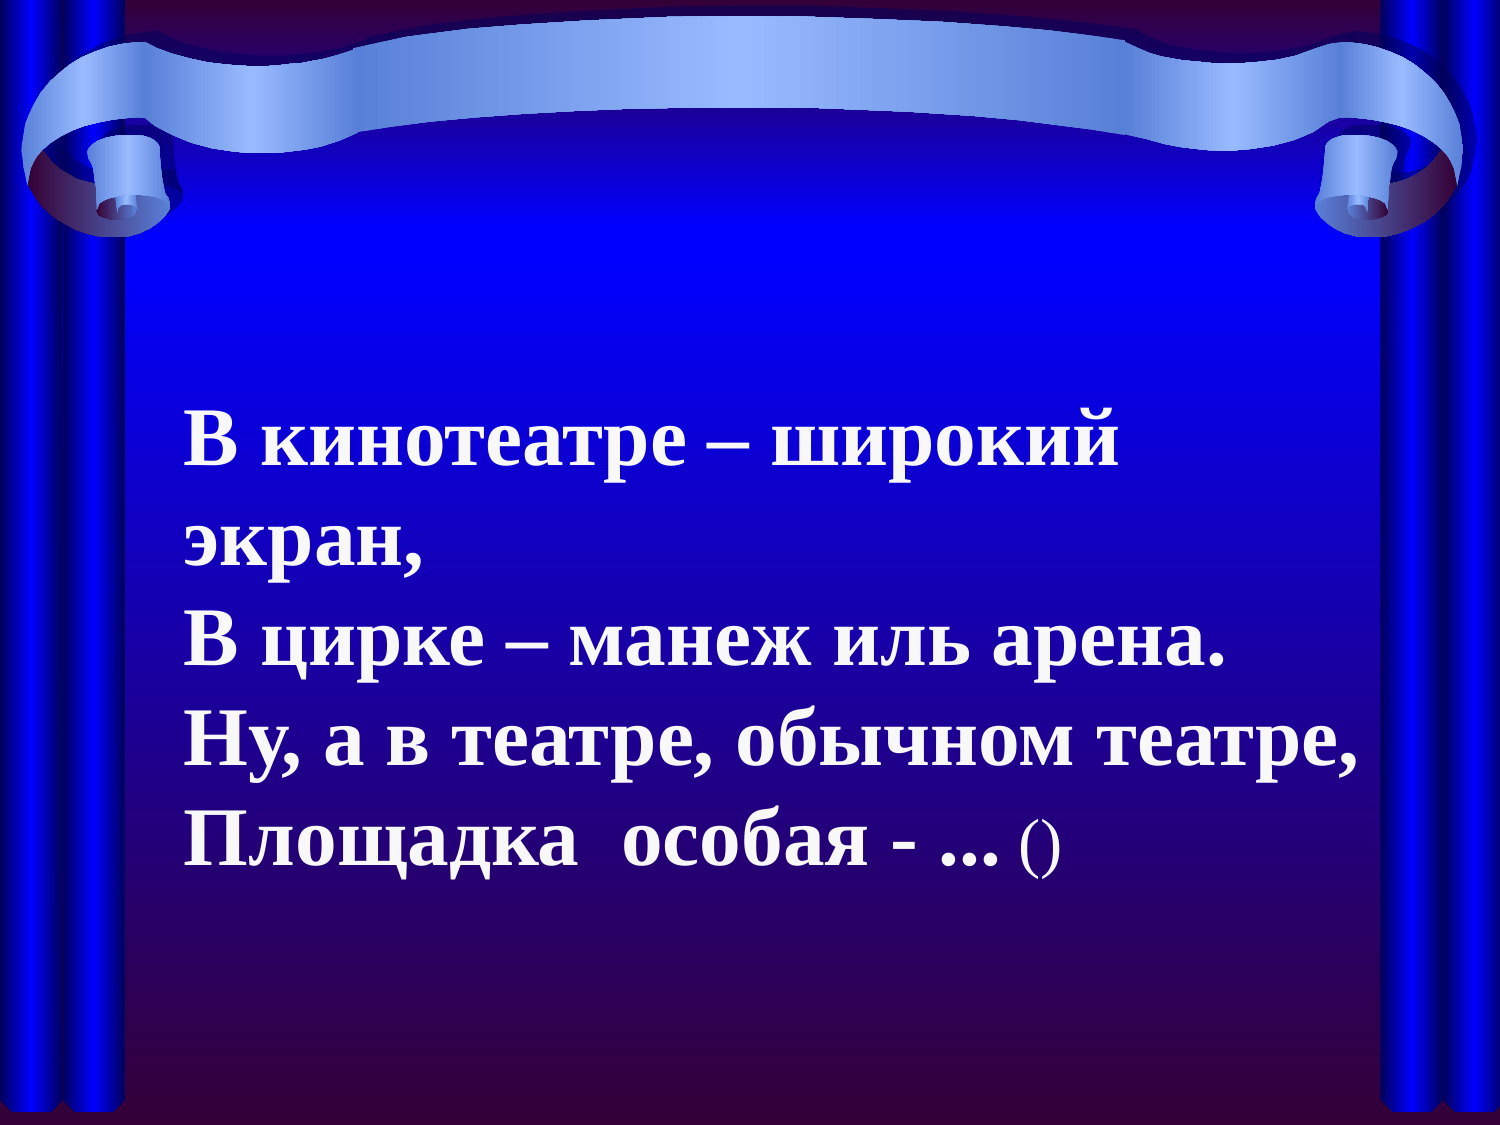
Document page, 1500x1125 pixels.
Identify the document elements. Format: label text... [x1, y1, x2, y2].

list В кинотеатре – широкий экран, В цирке – манеж иль арена. Ну, а в театре, обычном театре, Площадка особая - ... () [112, 374, 1388, 1051]
